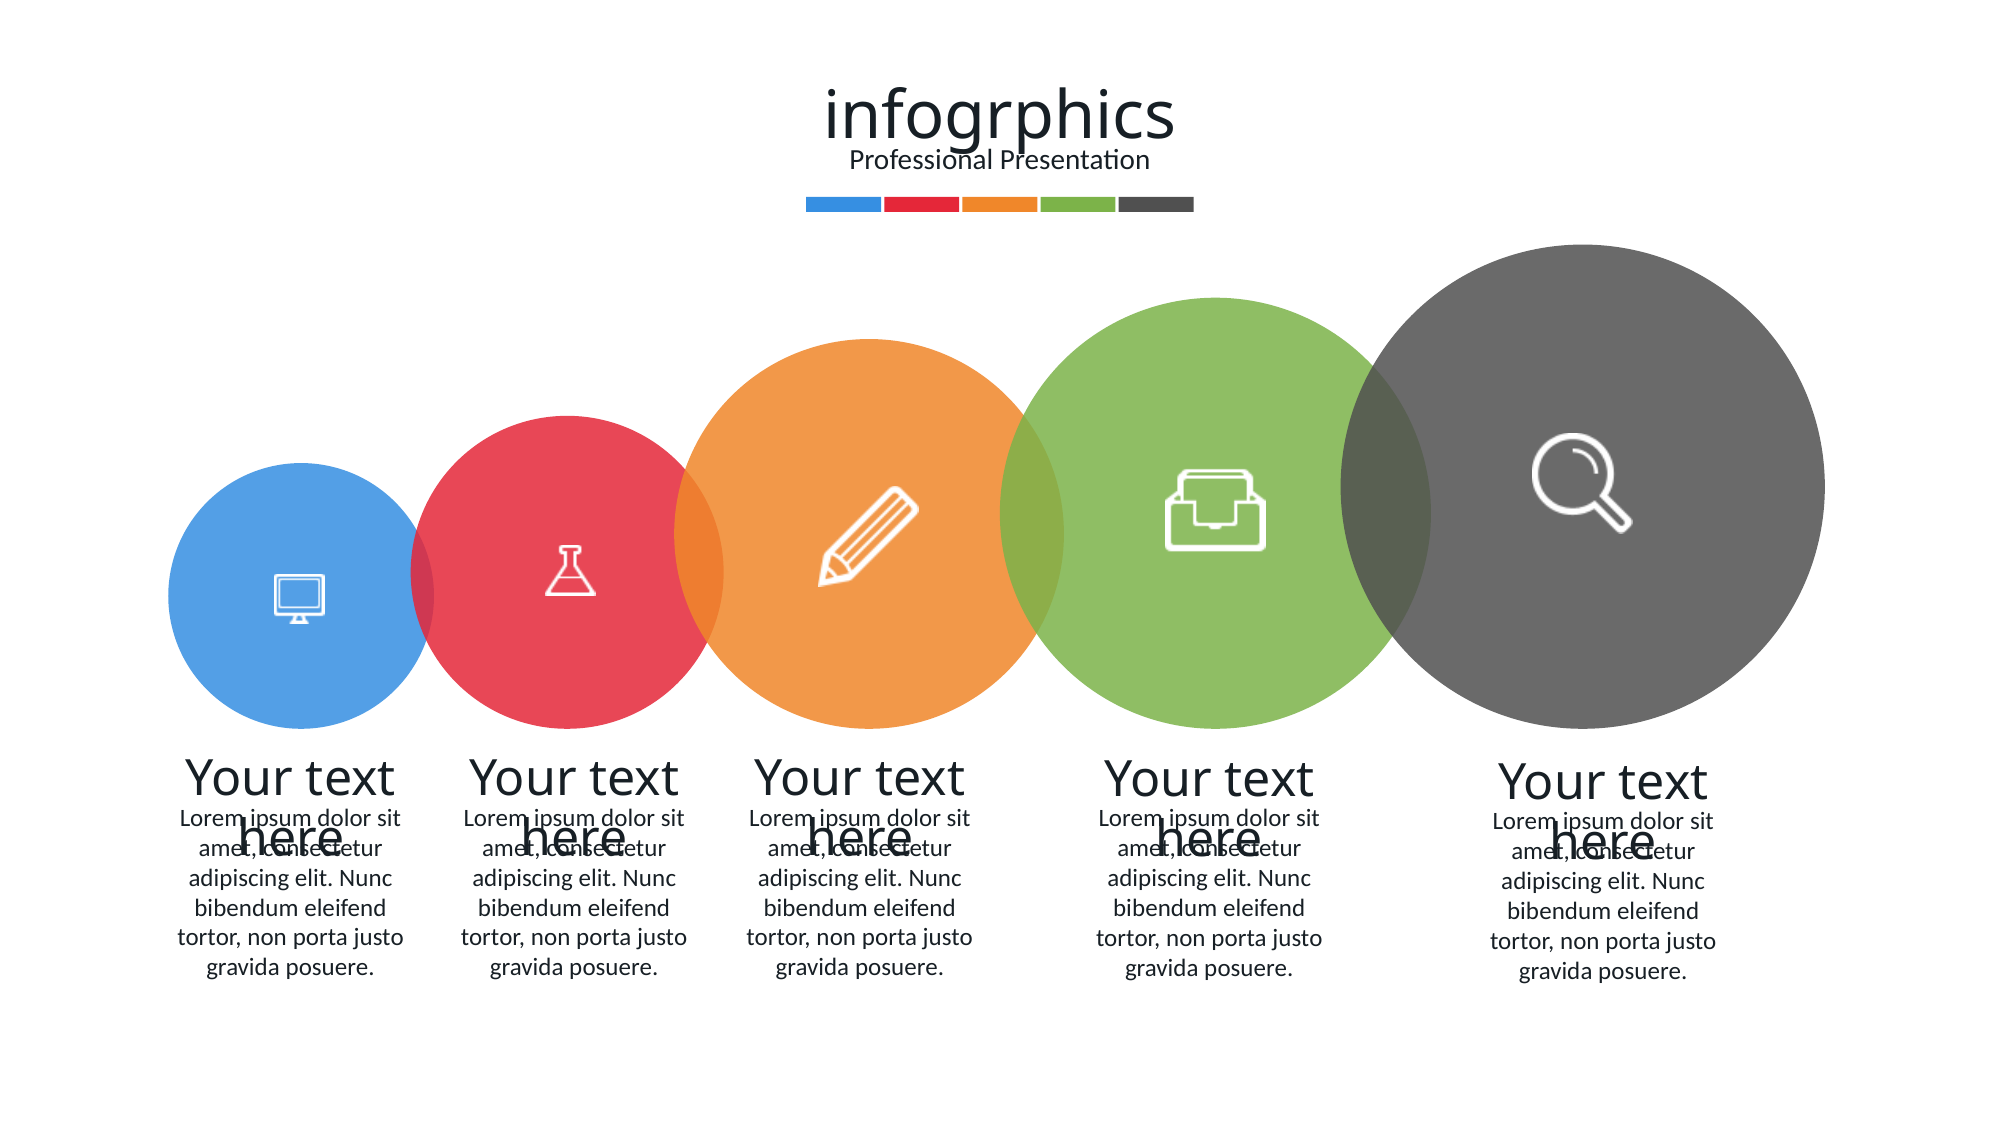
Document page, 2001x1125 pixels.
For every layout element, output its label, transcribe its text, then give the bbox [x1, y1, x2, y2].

text_box Lorem ipsum dolor sit amet, consectetur adipiscing elit. Nunc bibendum eleifend tortor, non porta justo gravida posuere. [431, 873, 716, 989]
text_box [1339, 243, 1826, 730]
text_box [0, 64, 2000, 212]
text_box Your text here [431, 738, 716, 873]
picture [274, 574, 325, 625]
picture [818, 486, 919, 587]
picture [545, 545, 596, 596]
text_box [673, 338, 1036, 730]
text_box Your text here [716, 738, 1004, 873]
picture [1165, 460, 1266, 561]
text_box Lorem ipsum dolor sit amet, consectetur adipiscing elit. Nunc bibendum eleifend tortor, non porta justo gravida posuere. [147, 873, 431, 989]
text_box Your text here [1460, 741, 1747, 877]
picture [1532, 433, 1633, 534]
text_box [167, 462, 426, 730]
text_box Lorem ipsum dolor sit amet, consectetur adipiscing elit. Nunc bibendum eleifend tortor, non porta justo gravida posuere. [1066, 874, 1353, 989]
text_box Your text here [1066, 738, 1353, 874]
text_box Your text here [147, 738, 431, 873]
text_box [998, 296, 1392, 730]
text_box Lorem ipsum dolor sit amet, consectetur adipiscing elit. Nunc bibendum eleifend tortor, non porta justo gravida posuere. [1460, 877, 1747, 992]
text_box [409, 414, 707, 730]
text_box Lorem ipsum dolor sit amet, consectetur adipiscing elit. Nunc bibendum eleifend tortor, non porta justo gravida posuere. [716, 873, 1004, 989]
